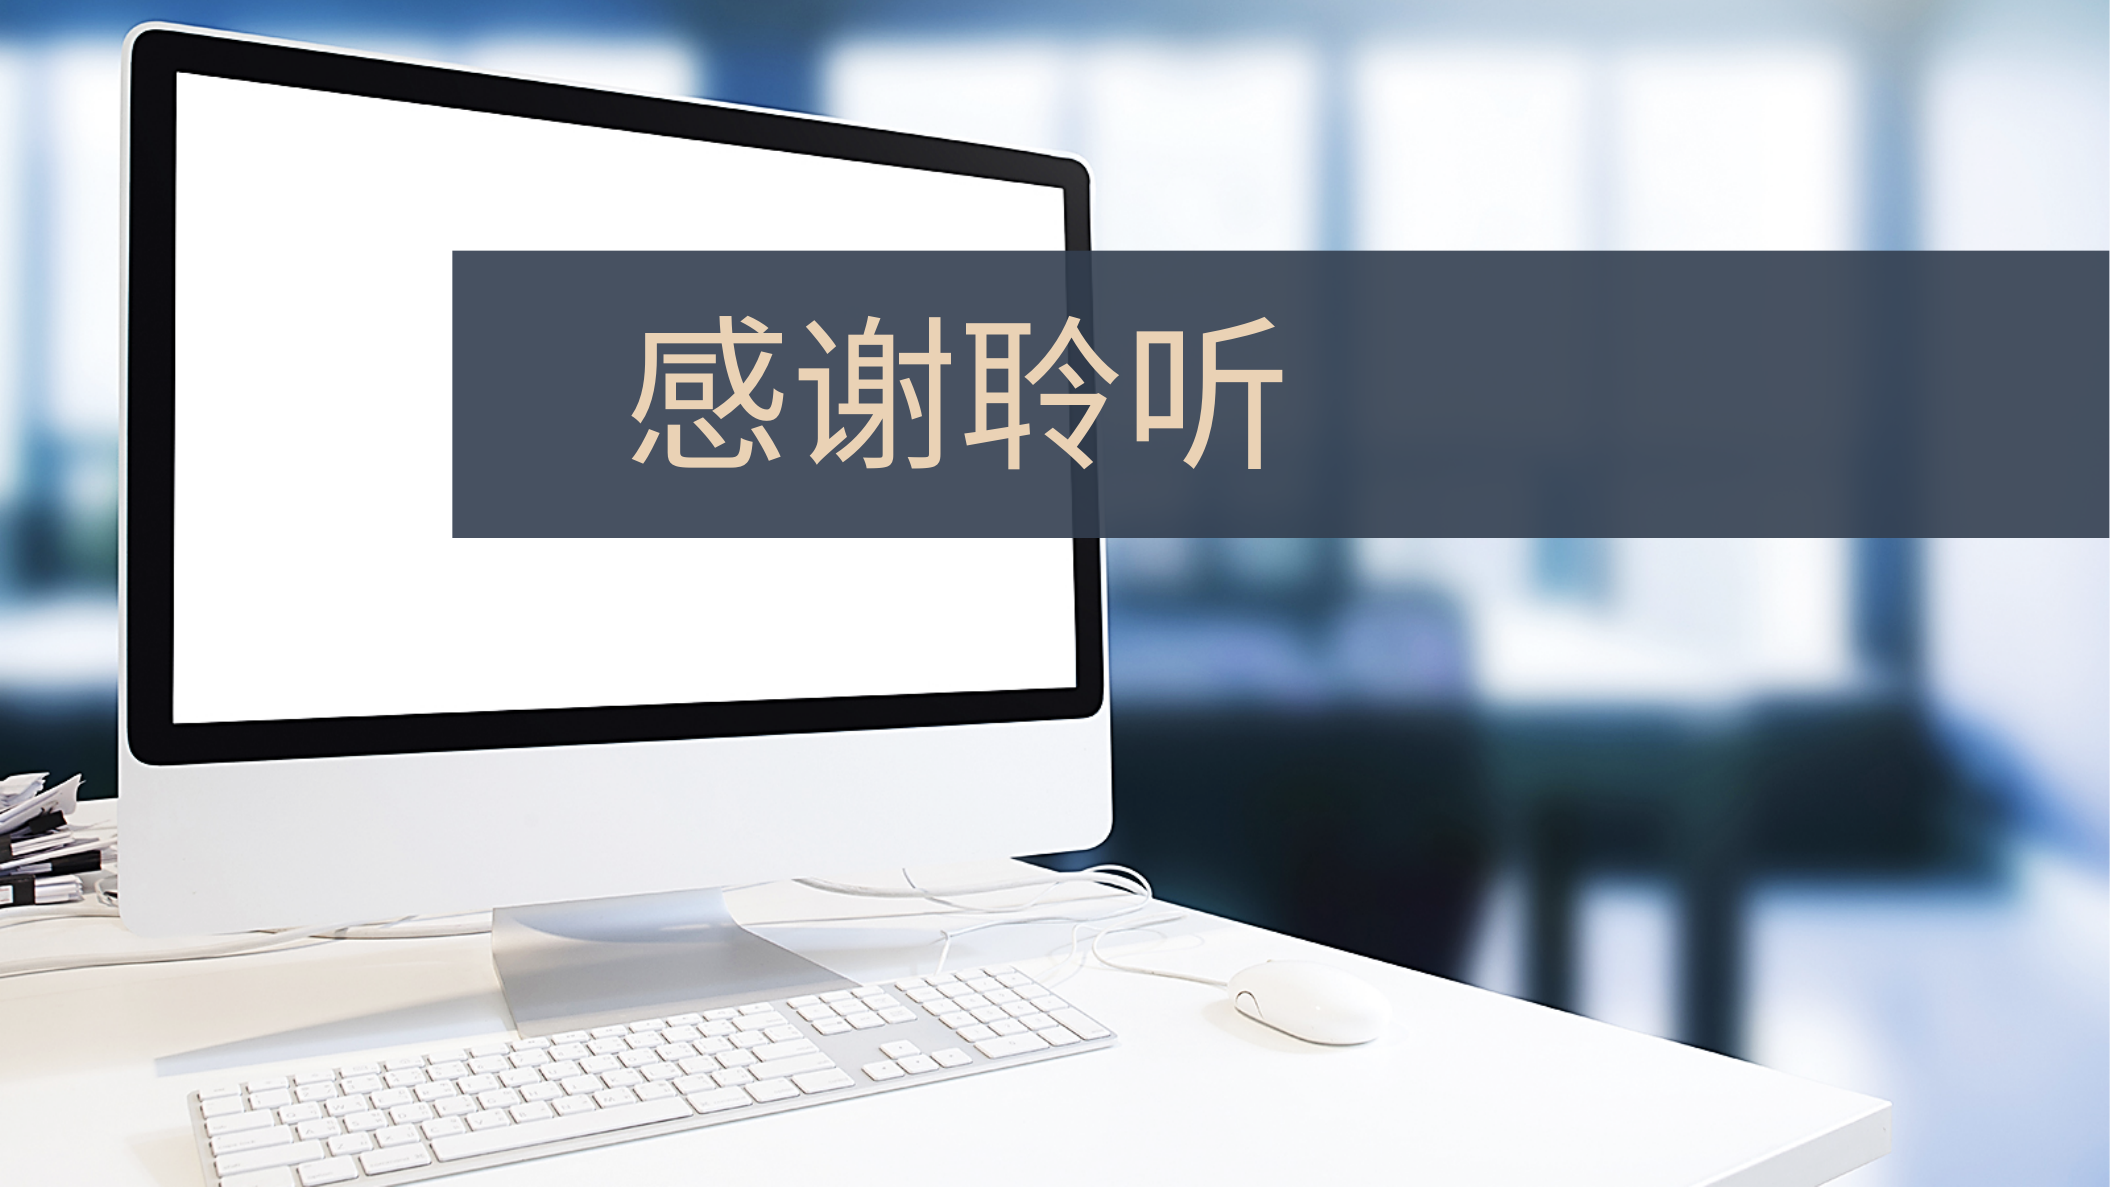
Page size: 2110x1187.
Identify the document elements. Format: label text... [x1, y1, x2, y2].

text_box [0, 0, 2110, 1187]
text_box 感谢聆听 [625, 289, 2035, 490]
text_box [451, 250, 2110, 539]
